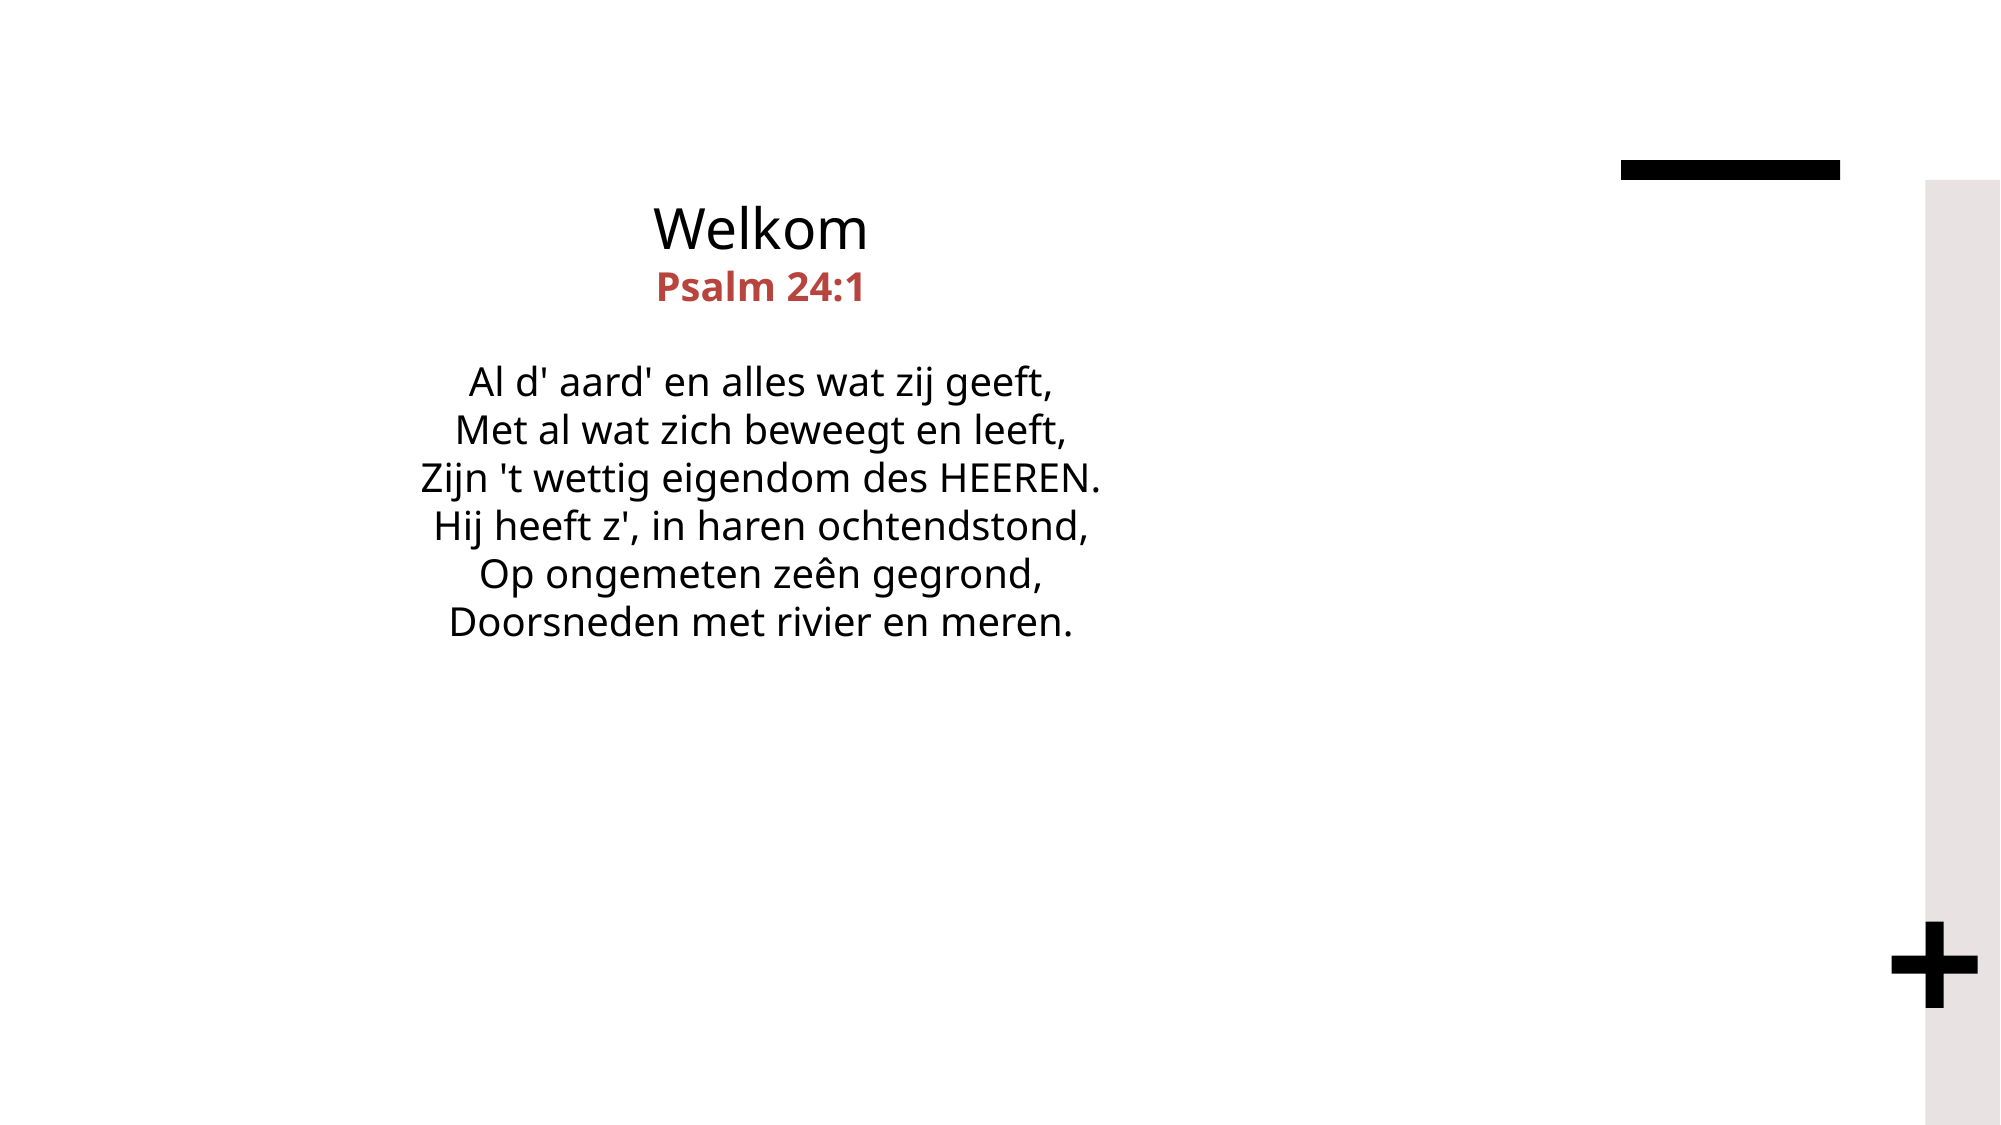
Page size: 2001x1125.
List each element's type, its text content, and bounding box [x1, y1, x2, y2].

title Welkom Psalm 24:1 Al d' aard' en alles wat zij geeft, Met al wat zich beweegt en leeft, Zijn 't wettig eigendom des HEEREN. Hij heeft z', in haren ochtendstond, Op ongemeten zeên gegrond, Doorsneden met rivier en meren. [83, 185, 1440, 707]
